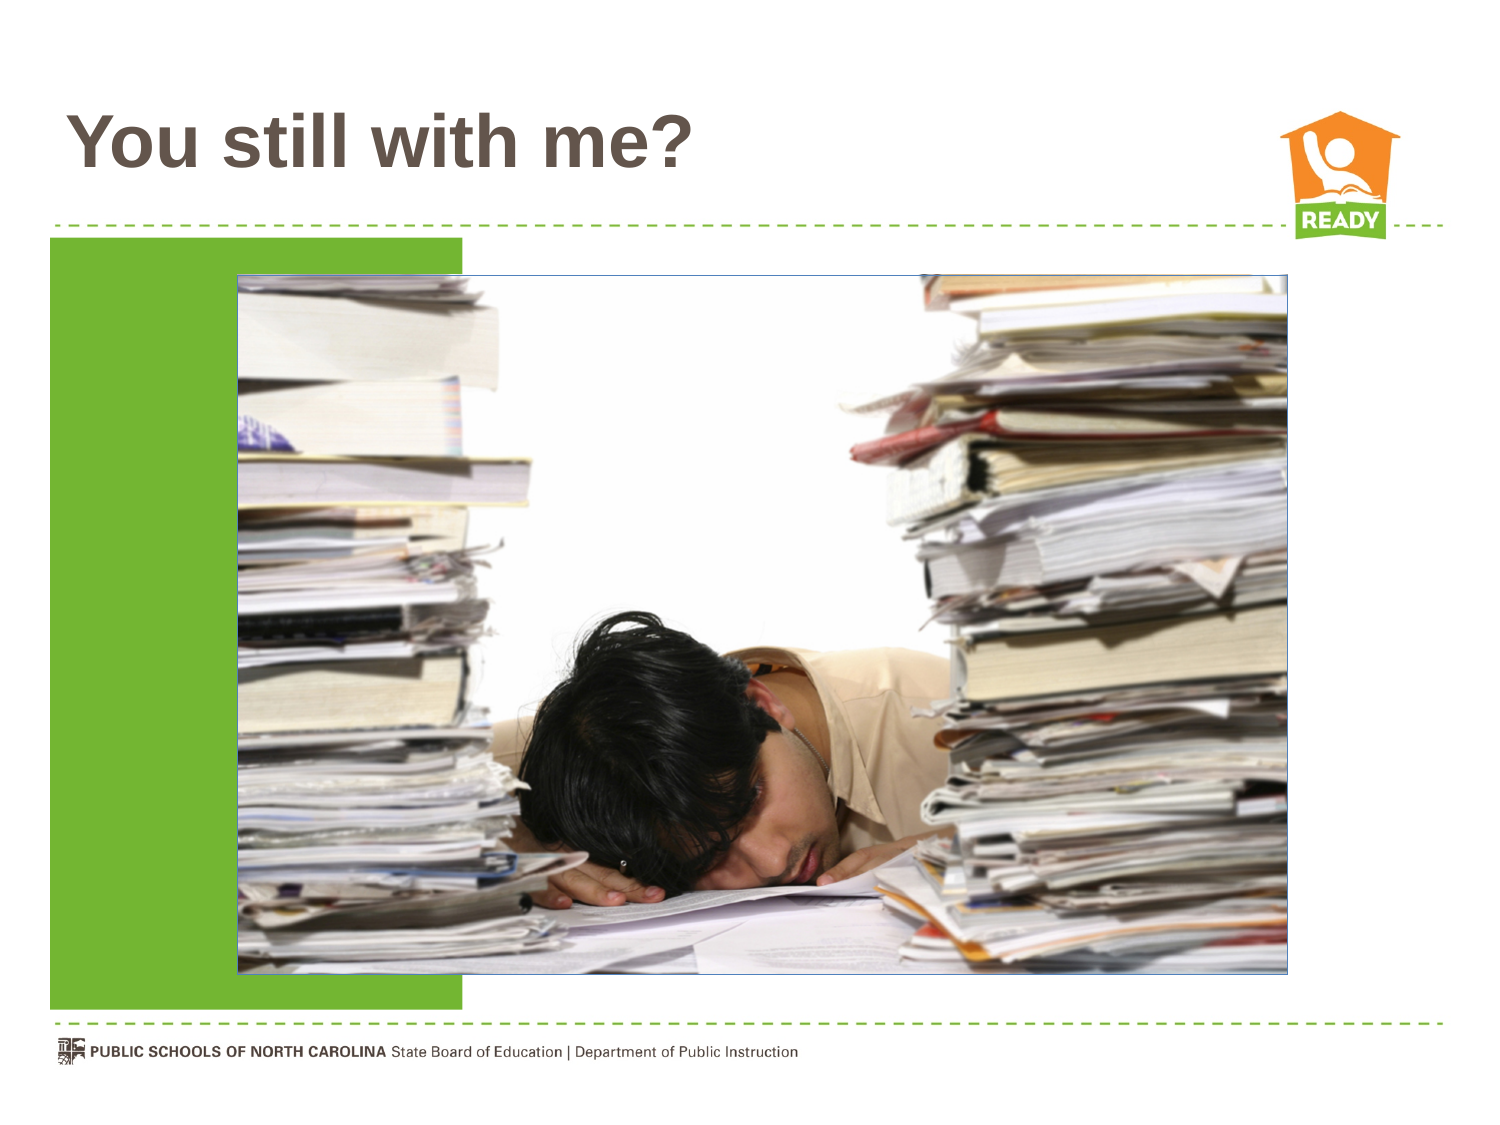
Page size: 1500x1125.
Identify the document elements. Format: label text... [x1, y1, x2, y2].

title You still with me? [50, 50, 1263, 225]
picture [0, 0, 1500, 1125]
